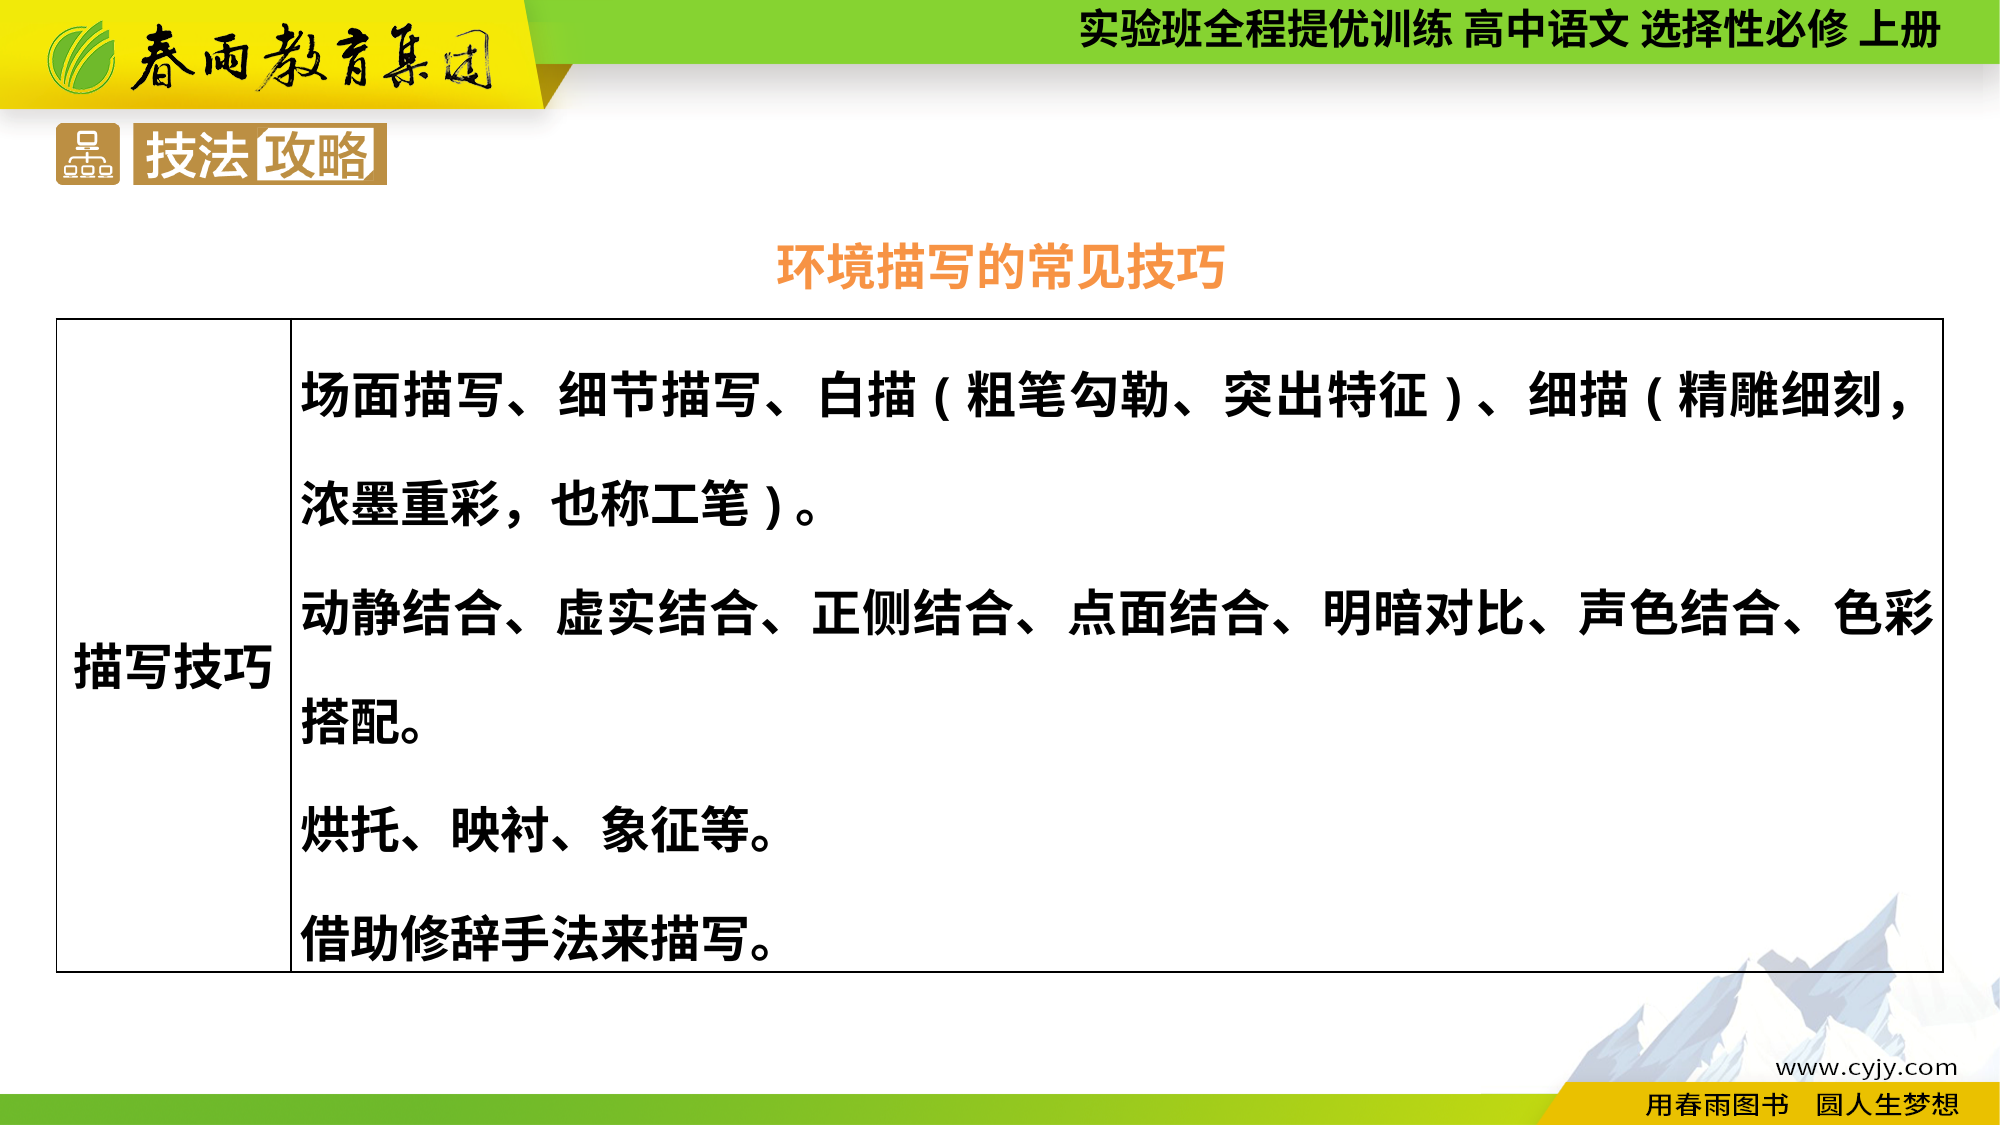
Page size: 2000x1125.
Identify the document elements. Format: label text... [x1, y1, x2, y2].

list 环境描写的常见技巧 [59, 198, 1944, 293]
table_header 场面描写、细节描写、白描(粗笔勾勒、突出特征)、细描(精雕细刻，浓墨重彩，也称工笔)。 动静结合、虚实结合、正侧结合、点面结合、明暗对比、声色结合、色彩搭配。 烘托、映衬、象征等。 借助修辞手法来描写。 [292, 320, 1942, 971]
table_header 描写技巧 [57, 320, 290, 971]
picture [0, 0, 2000, 1125]
